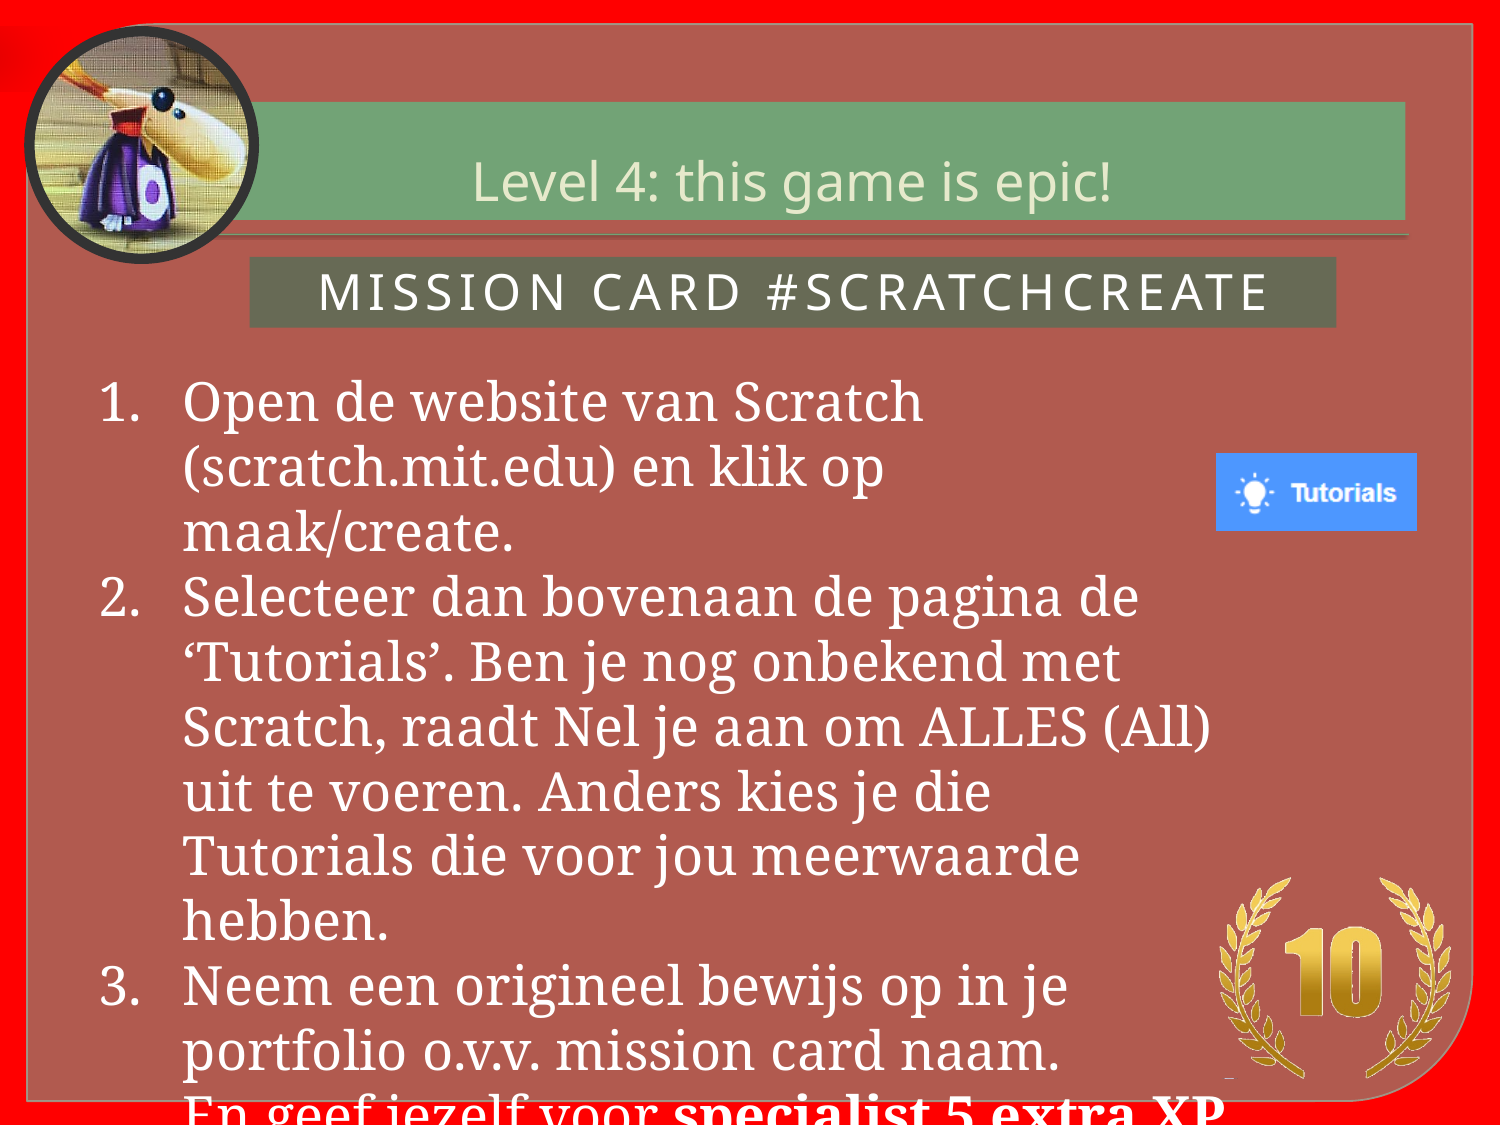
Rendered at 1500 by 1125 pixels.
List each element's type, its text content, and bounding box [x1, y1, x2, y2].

picture [1216, 869, 1453, 1079]
text_box Mission card #Scratchcreate [249, 256, 1337, 328]
title Level 4: this game is epic! [260, 101, 1406, 220]
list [29, 31, 255, 260]
picture [1216, 452, 1417, 531]
text_box Open de website van Scratch (scratch.mit.edu) en klik op maak/create. Selecteer dan bovenaan de pagina de ‘Tutorials’. Ben je nog onbekend met Scratch, raadt Nel je aan om ALLES (All) uit te voeren. Anders kies je die Tutorials die voor jou meerwaarde hebben. Neem een origineel bewijs op in je portfolio o.v.v. mission card naam. En geef jezelf voor specialist 5 extra XP en voor speelbereidheid 5 extra XP (ga naar je docent) [83, 359, 1247, 1125]
